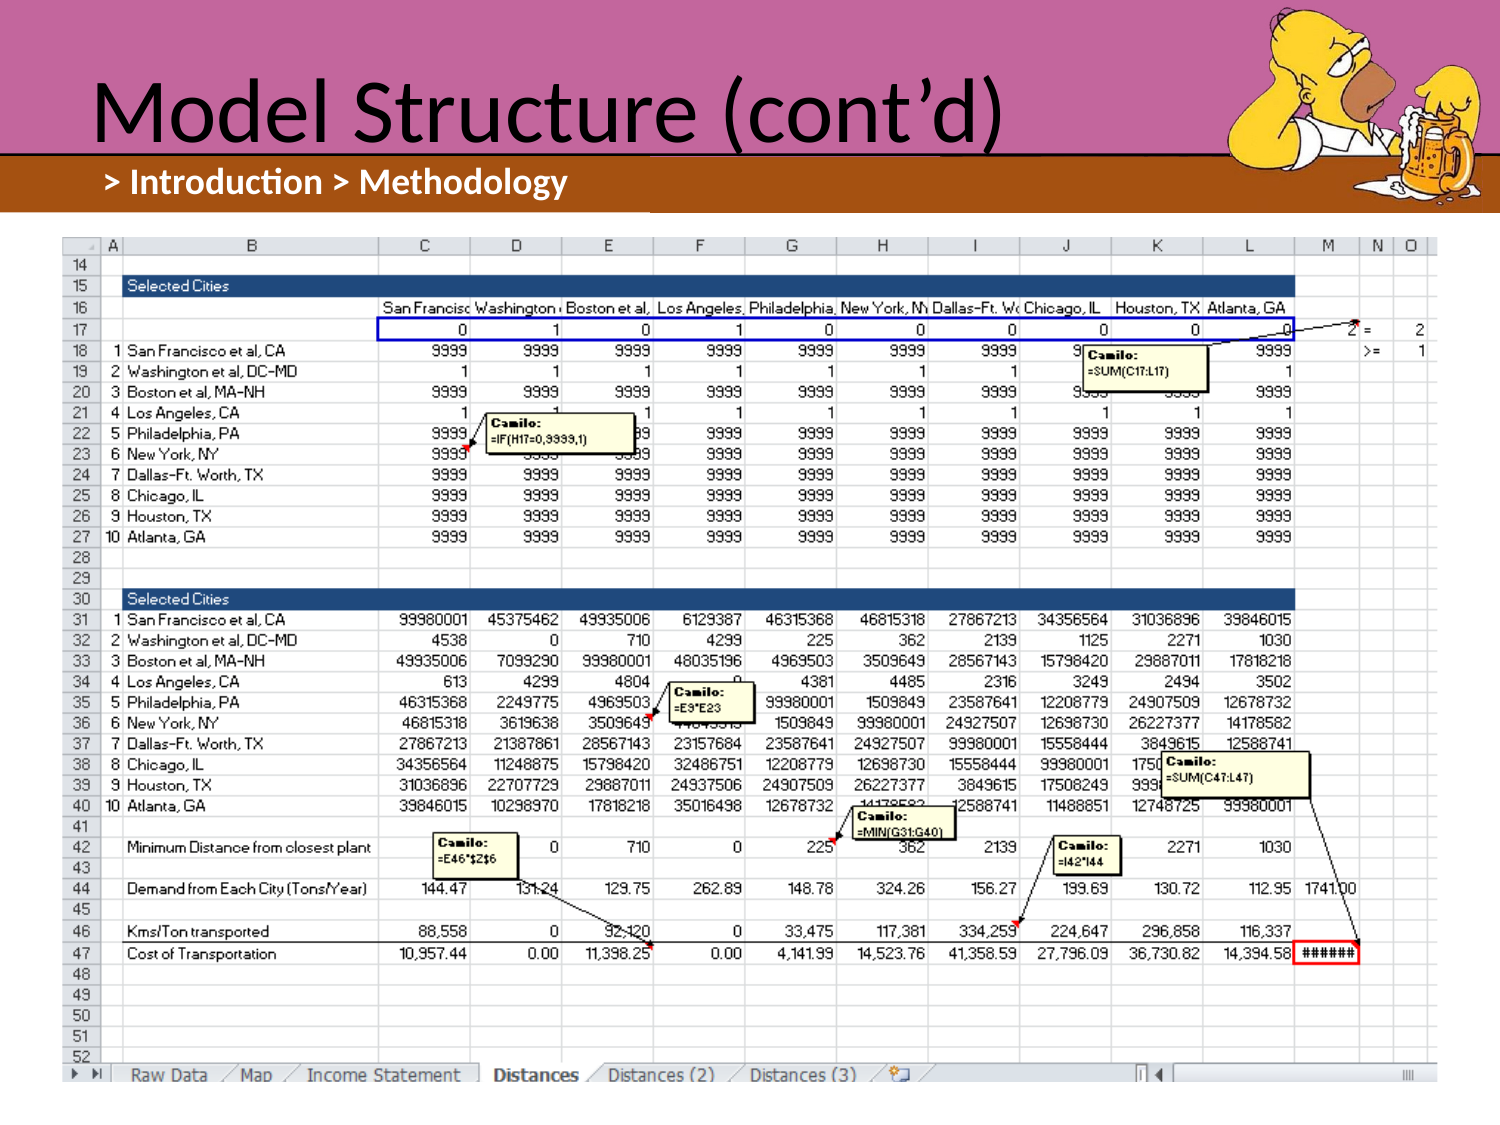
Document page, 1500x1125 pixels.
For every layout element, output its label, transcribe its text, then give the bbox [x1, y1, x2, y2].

title Model Structure (cont’d) [75, 12, 1425, 200]
picture [650, 0, 1500, 213]
picture [62, 237, 1438, 1082]
